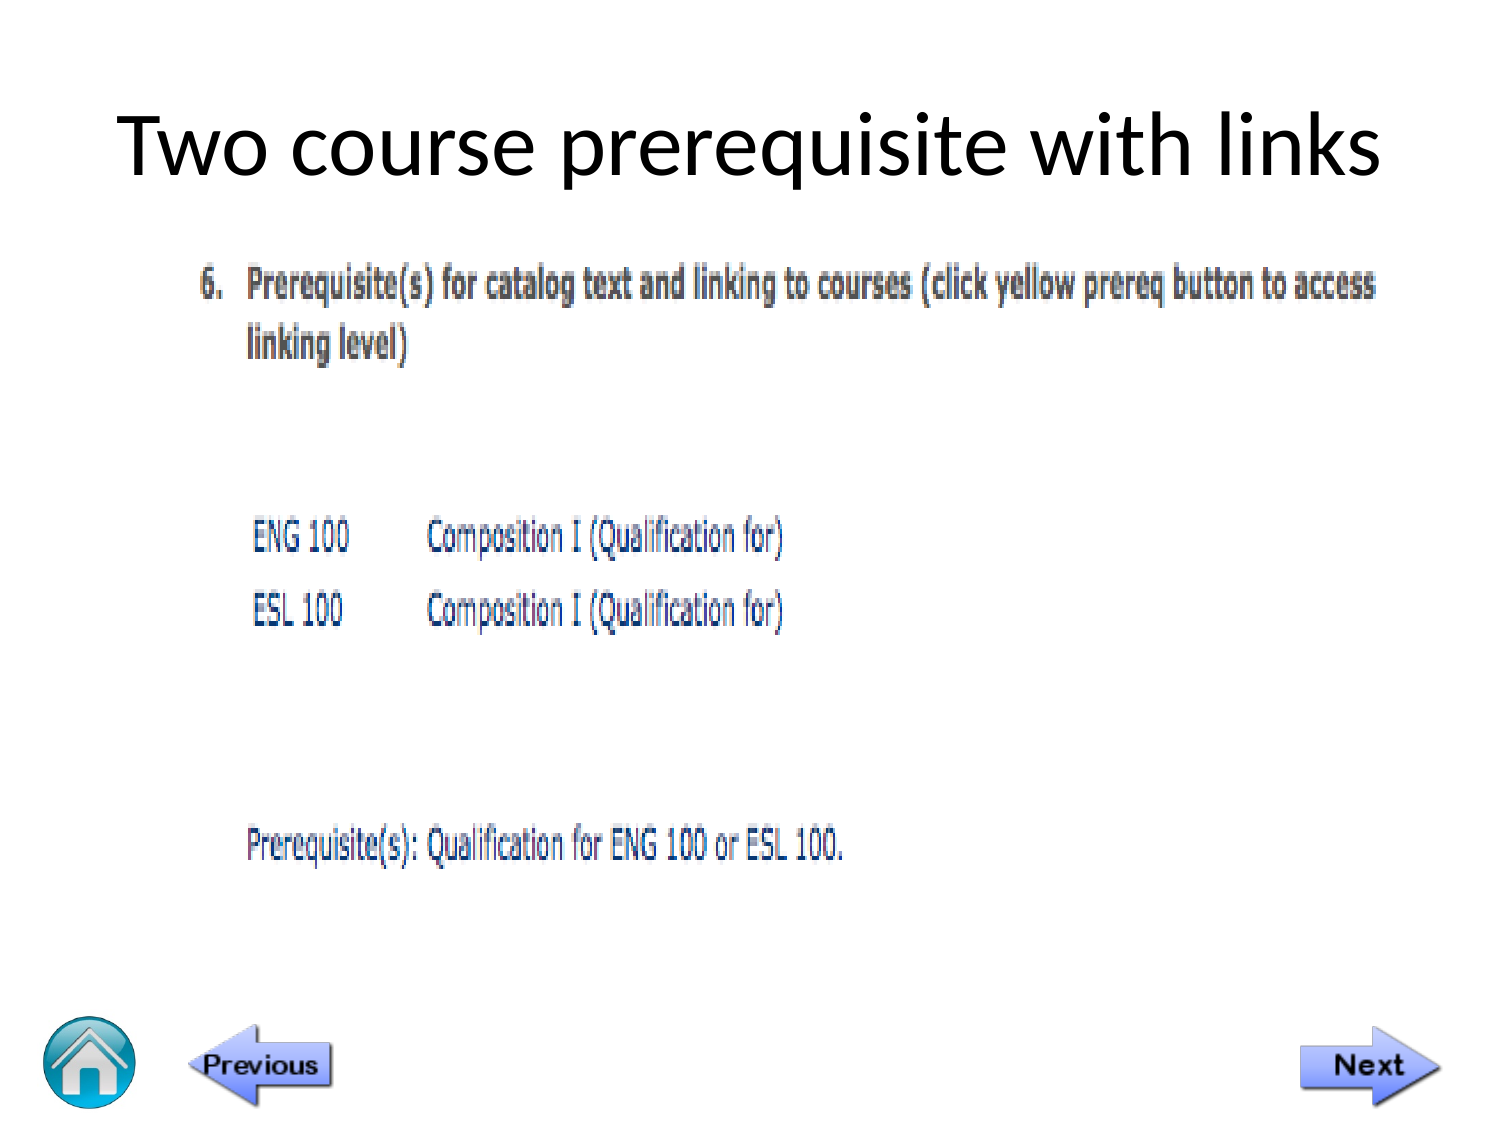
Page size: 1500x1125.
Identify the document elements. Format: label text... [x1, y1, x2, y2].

picture [37, 1009, 141, 1113]
picture [1299, 1025, 1447, 1113]
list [187, 249, 1416, 926]
picture [187, 1023, 338, 1113]
title Two course prerequisite with links [75, 45, 1425, 233]
